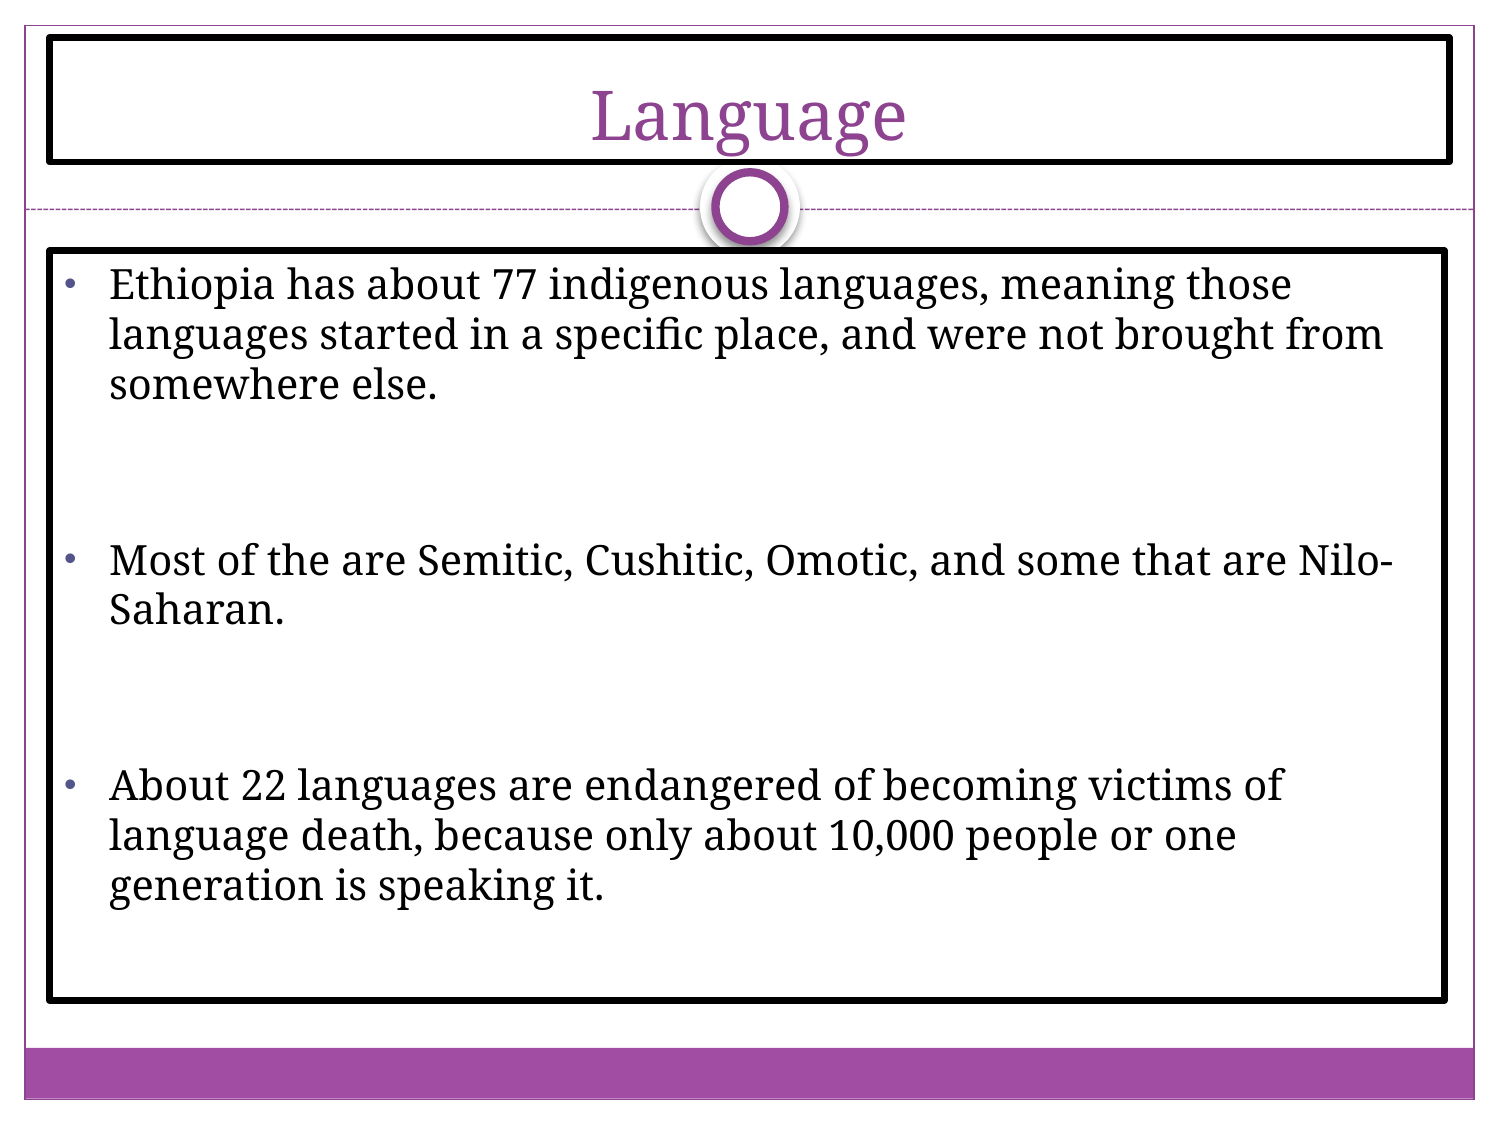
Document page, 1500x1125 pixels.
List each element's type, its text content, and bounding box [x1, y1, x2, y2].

list Ethiopia has about 77 indigenous languages, meaning those languages started in a specific place, and were not brought from somewhere else. Most of the are Semitic, Cushitic, Omotic, and some that are Nilo-Saharan. About 22 languages are endangered of becoming victims of language death, because only about 10,000 people or one generation is speaking it. [46, 247, 1448, 1004]
title Language [46, 34, 1453, 165]
